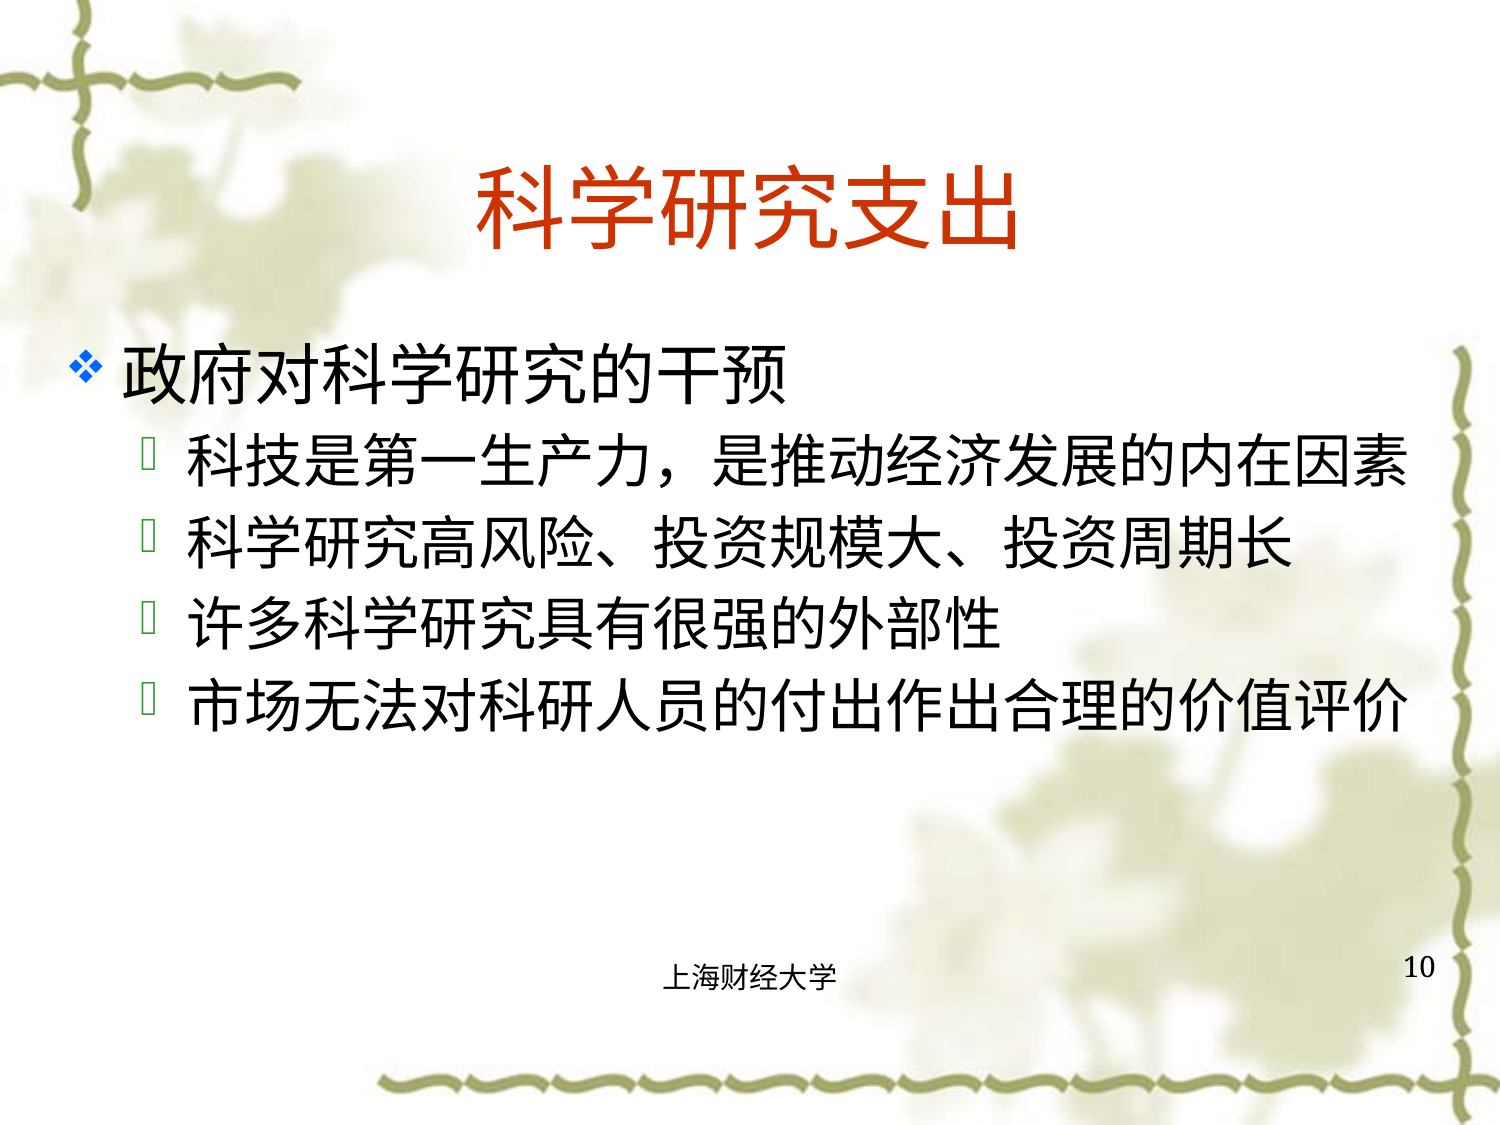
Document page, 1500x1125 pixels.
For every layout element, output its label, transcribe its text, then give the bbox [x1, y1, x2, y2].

footer 上海财经大学 [512, 952, 988, 1066]
picture [0, 0, 1500, 1125]
slide_number 10 [1074, 940, 1451, 1066]
title 科学研究支出 [49, 112, 1451, 301]
list 政府对科学研究的干预 科技是第一生产力，是推动经济发展的内在因素 科学研究高风险、投资规模大、投资周期长 许多科学研究具有很强的外部性 市场无法对科研人员的付出作出合理的价值评价 [49, 324, 1452, 963]
